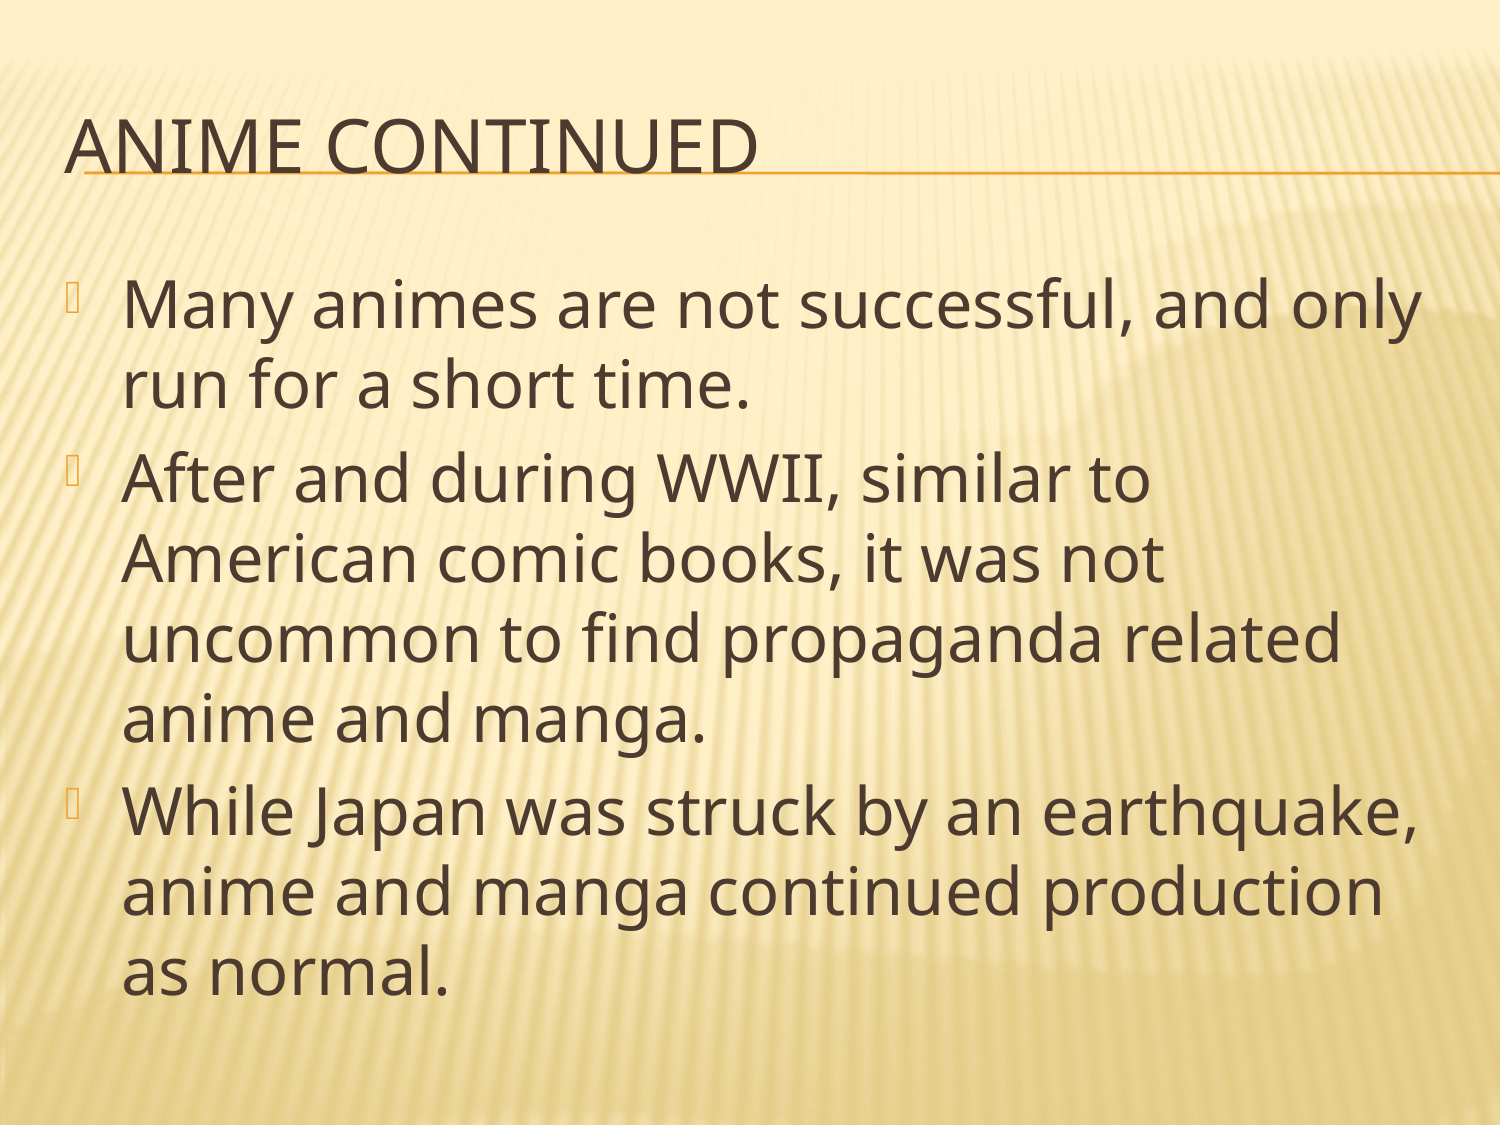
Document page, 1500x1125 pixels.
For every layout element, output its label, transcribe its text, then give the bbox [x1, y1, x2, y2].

list Many animes are not successful, and only run for a short time. After and during WWII, similar to American comic books, it was not uncommon to find propaganda related anime and manga. While Japan was struck by an earthquake, anime and manga continued production as normal. [50, 254, 1475, 998]
title Anime Continued [50, 75, 1475, 213]
